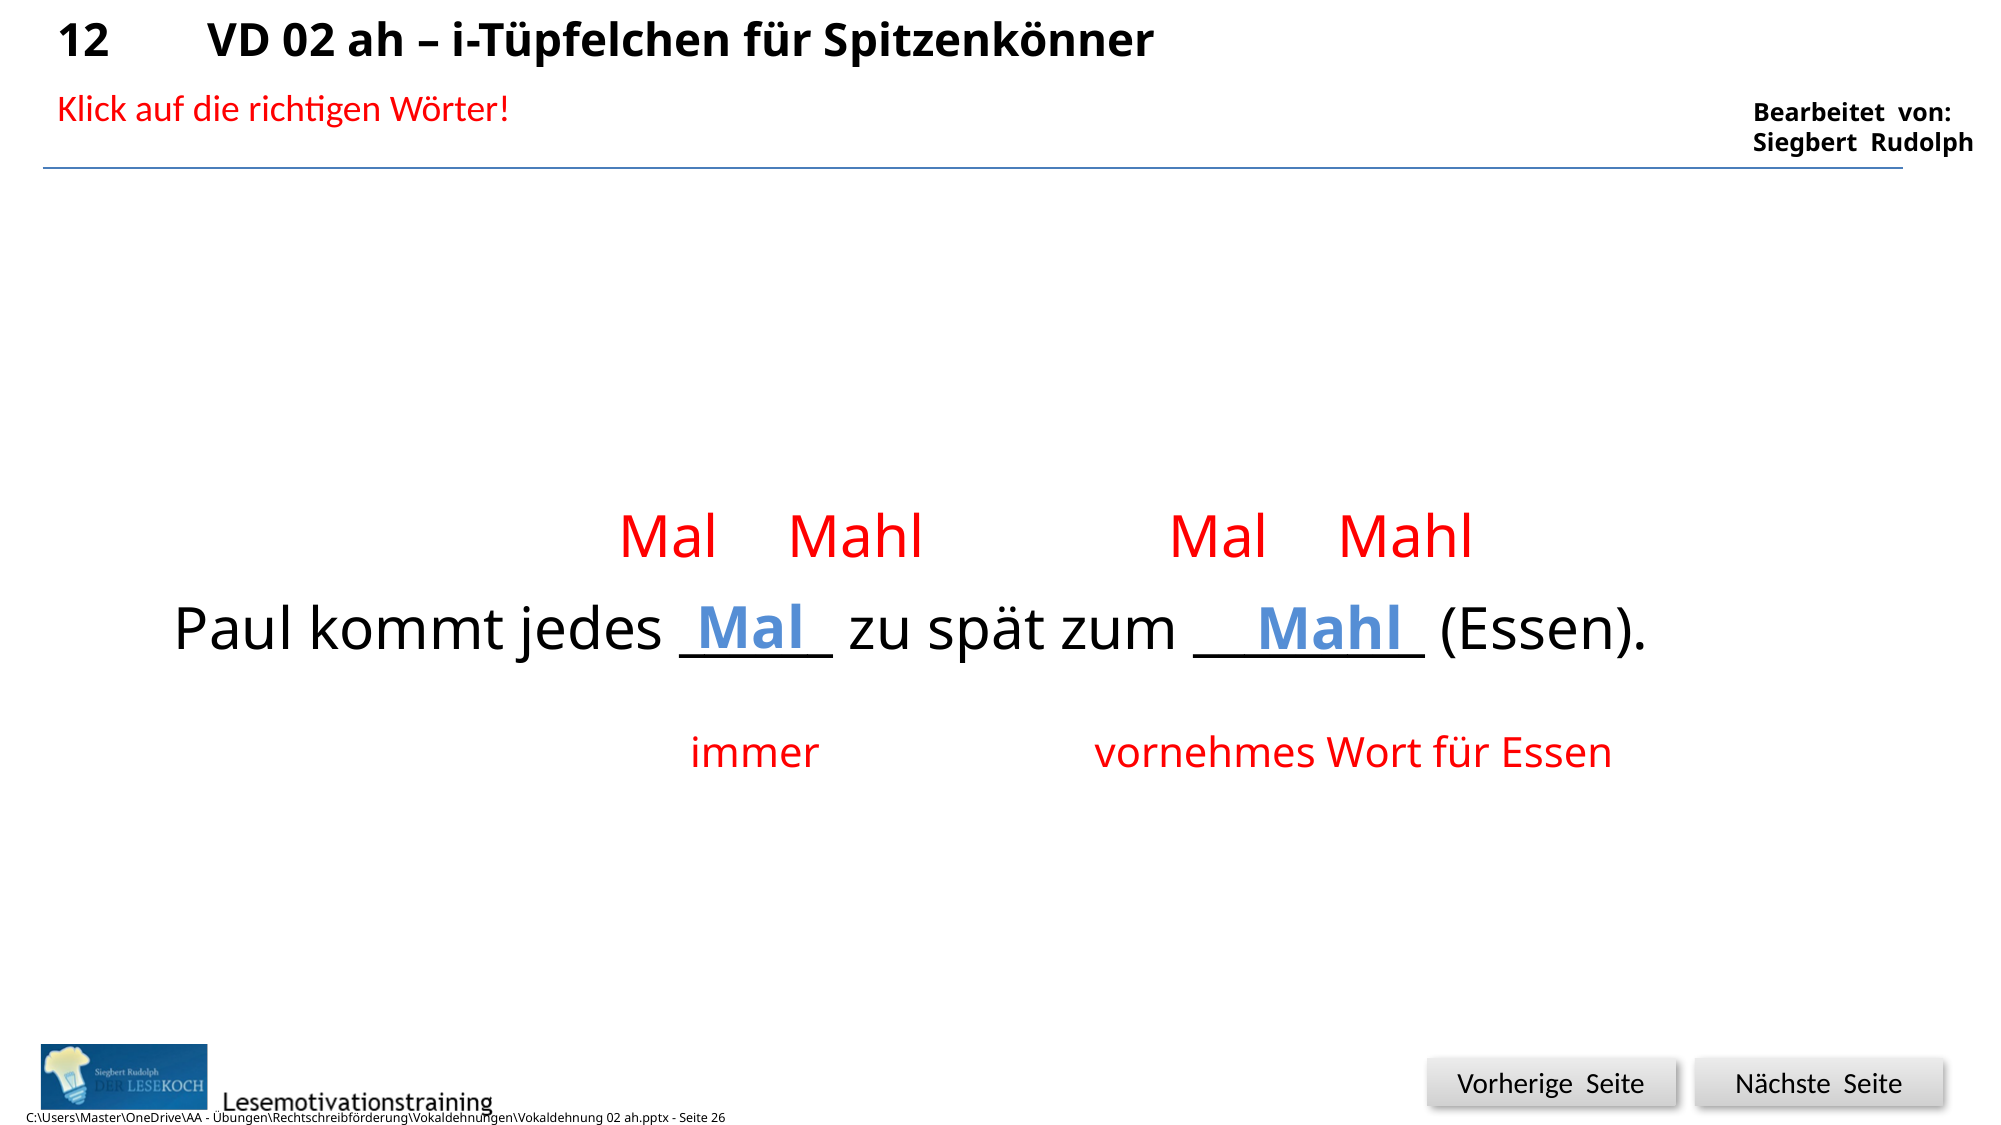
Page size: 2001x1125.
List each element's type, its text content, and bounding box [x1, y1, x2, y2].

picture [40, 1044, 508, 1102]
text_box Mahl [1323, 491, 1513, 577]
text_box Mal [1153, 491, 1323, 577]
text_box Mahl [772, 491, 963, 577]
text_box vornehmes Wort für Essen [1066, 718, 1642, 784]
text_box C:\Users\Master\OneDrive\AA - Übungen\Rechtschreibförderung\Vokaldehnungen\Vokaldehnung 02 ah.pptx - Seite 26 [11, 1102, 741, 1125]
text_box 12 VD 02 ah – i-Tüpfelchen für Spitzenkönner [42, 3, 2000, 73]
text_box immer [604, 718, 906, 784]
text_box Klick auf die richtigen Wörter! [42, 76, 1709, 137]
text_box Paul kommt jedes ______ zu spät zum _________ (Essen). [159, 583, 1796, 669]
text_box Mal [603, 491, 772, 577]
